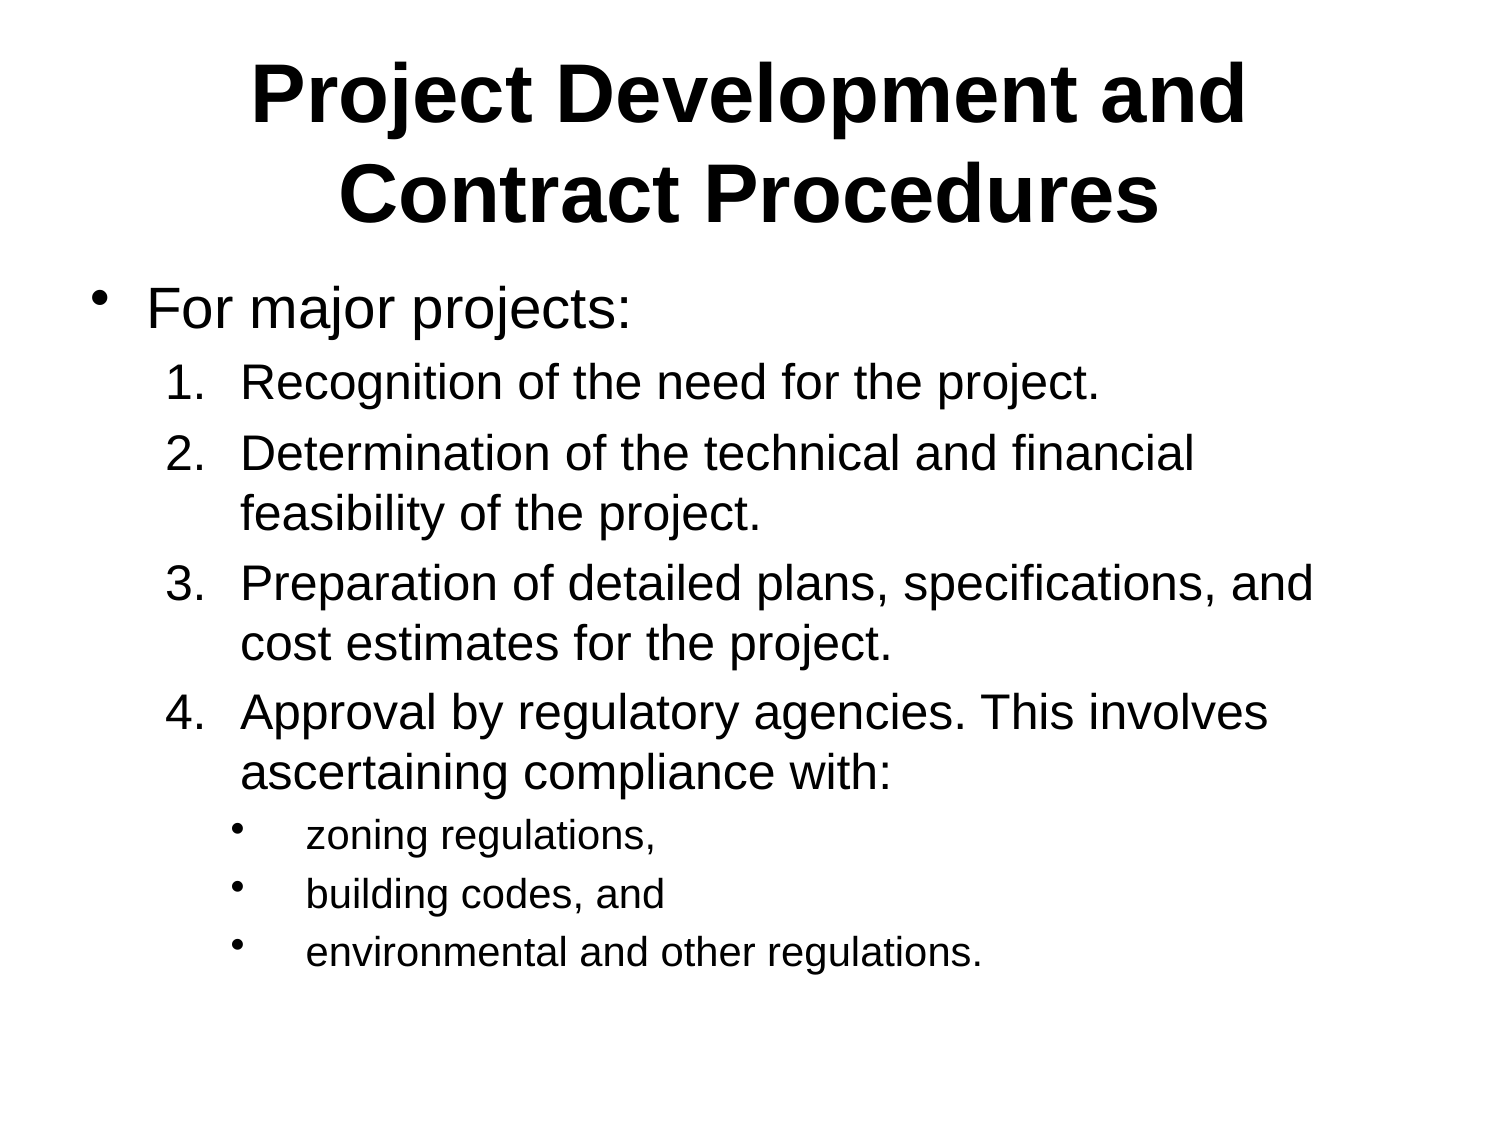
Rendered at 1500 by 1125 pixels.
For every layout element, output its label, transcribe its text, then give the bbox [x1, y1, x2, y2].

title Project Development and Contract Procedures [74, 44, 1426, 233]
list For major projects: Recognition of the need for the project. Determination of the technical and financial feasibility of the project. Preparation of detailed plans, specifications, and cost estimates for the project. Approval by regulatory agencies. This involves ascertaining compliance with: zoning regulations, building codes, and environmental and other regulations. [74, 262, 1426, 1051]
